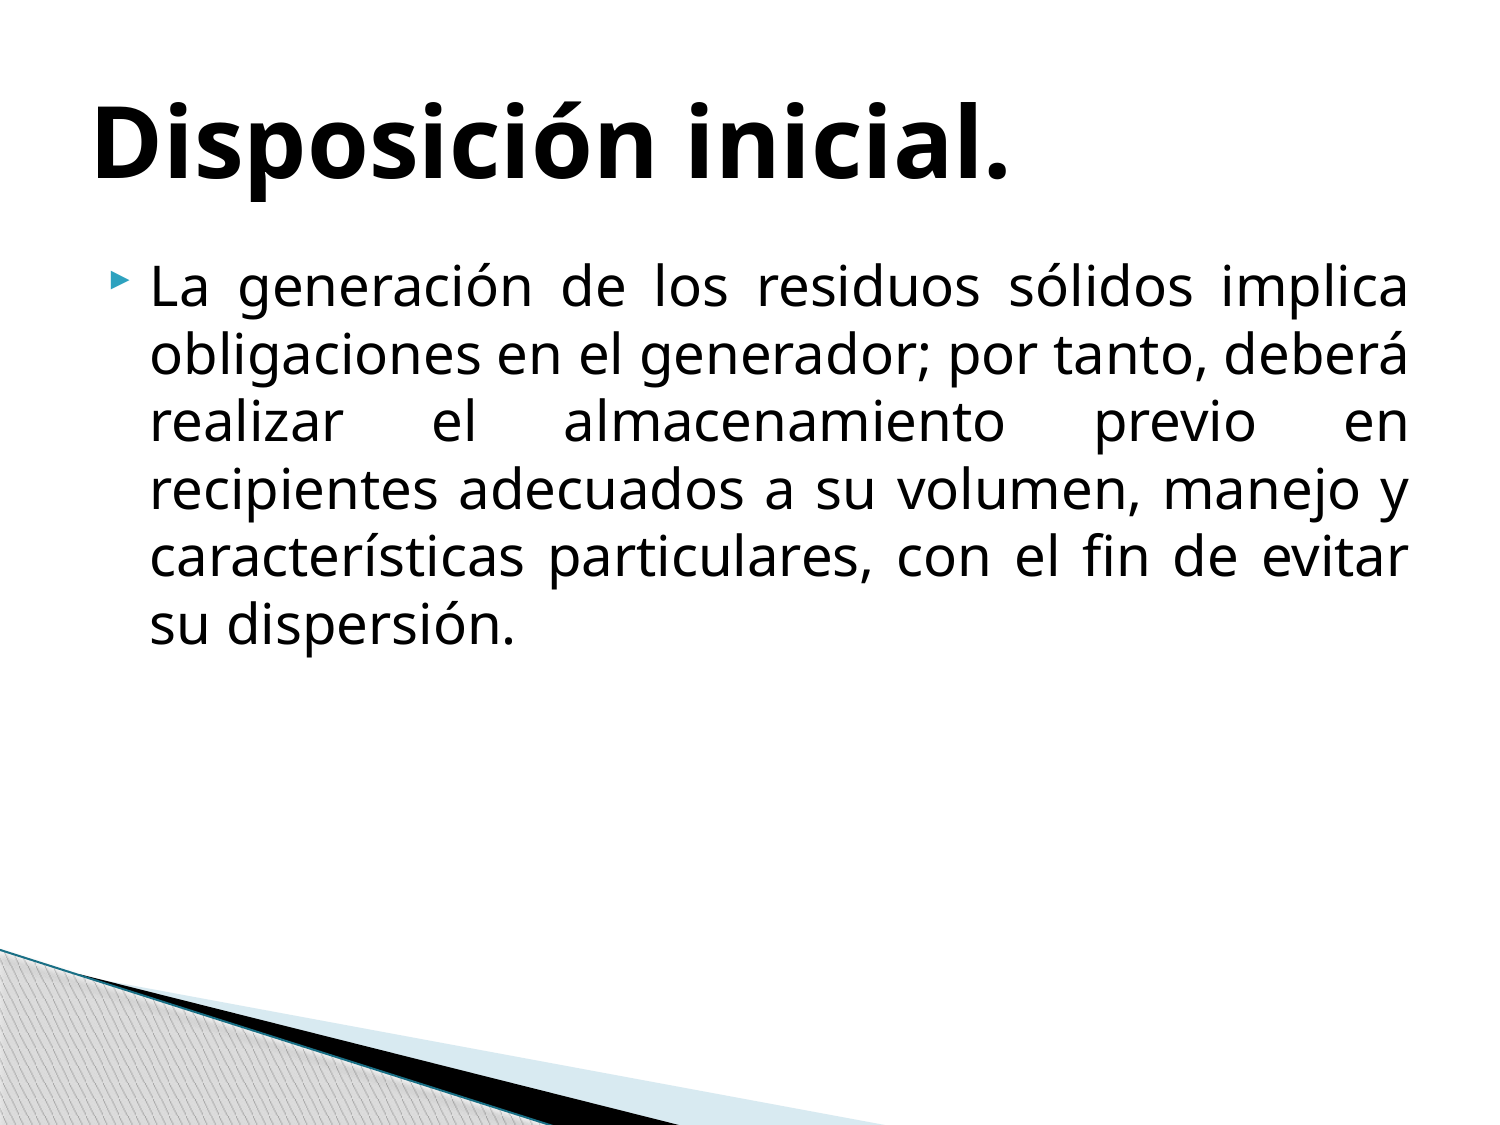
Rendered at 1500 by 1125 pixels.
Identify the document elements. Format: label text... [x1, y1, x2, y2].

title Disposición inicial. [75, 45, 1425, 233]
list La generación de los residuos sólidos implica obligaciones en el generador; por tanto, deberá realizar el almacenamiento previo en recipientes adecuados a su volumen, manejo y características particulares, con el fin de evitar su dispersión. [75, 243, 1425, 986]
